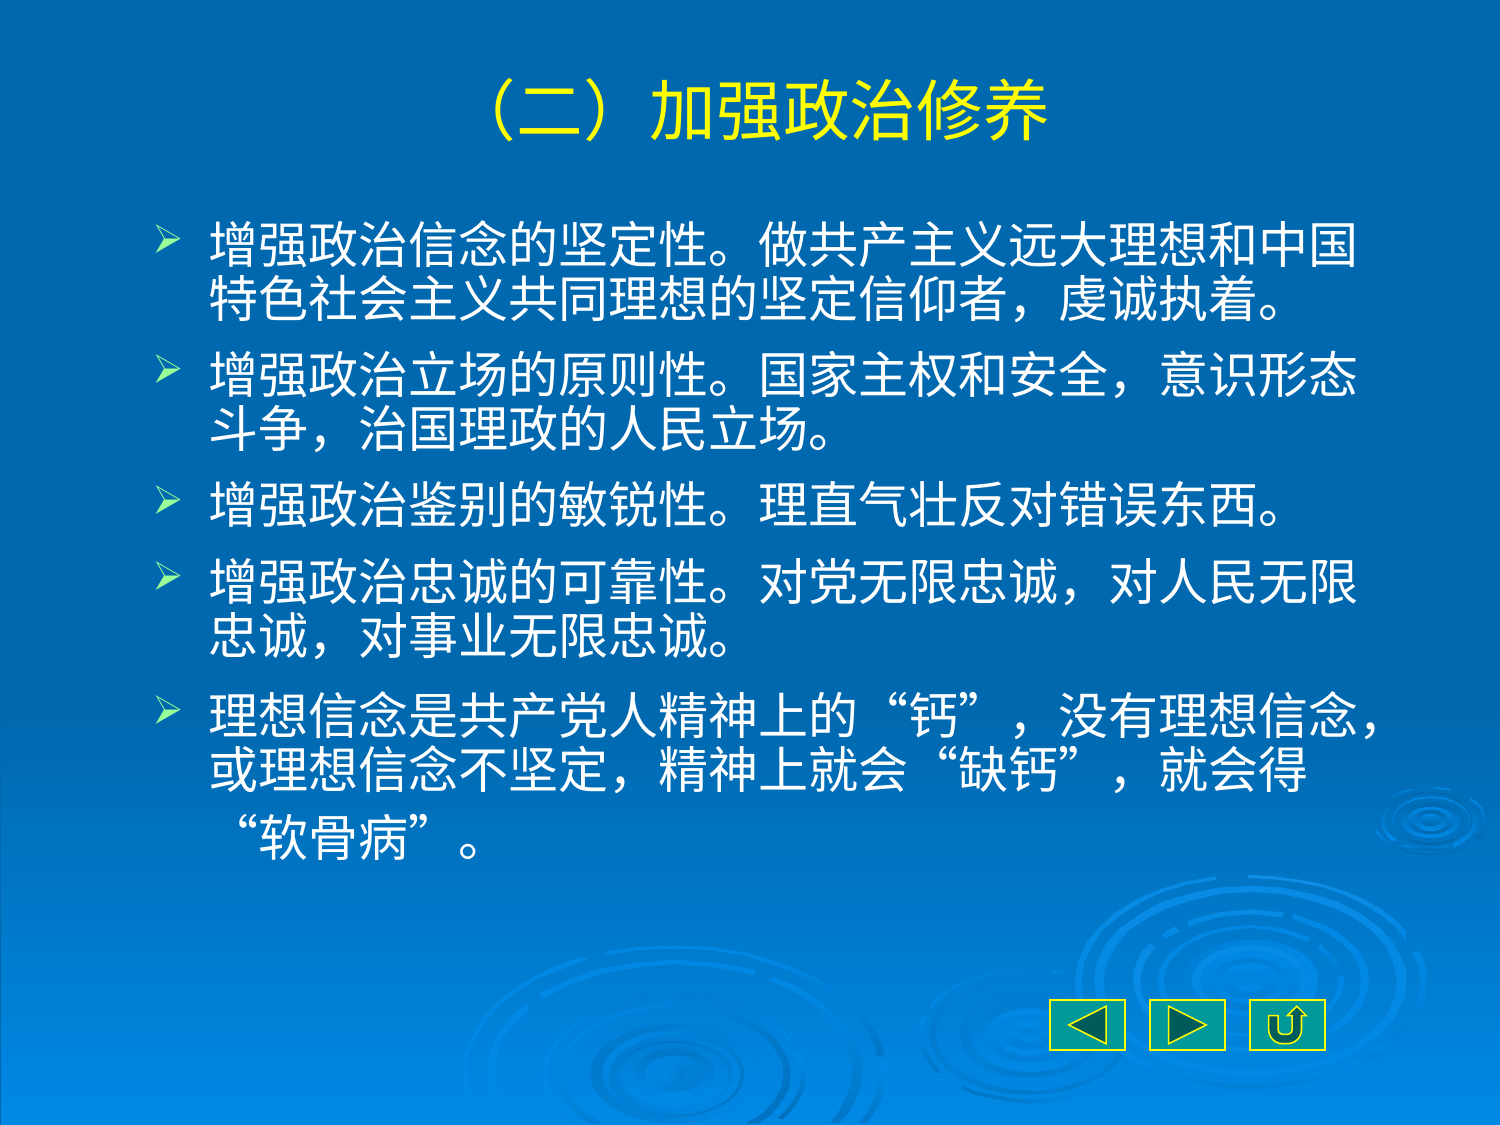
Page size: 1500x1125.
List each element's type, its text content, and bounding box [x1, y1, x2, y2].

text_box [1149, 999, 1225, 1051]
list 增强政治信念的坚定性。做共产主义远大理想和中国特色社会主义共同理想的坚定信仰者，虔诚执着。 增强政治立场的原则性。国家主权和安全，意识形态斗争，治国理政的人民立场。 增强政治鉴别的敏锐性。理直气壮反对错误东西。 增强政治忠诚的可靠性。对党无限忠诚，对人民无限忠诚，对事业无限忠诚。 理想信念是共产党人精神上的“钙”，没有理想信念，或理想信念不坚定，精神上就会“缺钙”，就会得“软骨病”。 [137, 212, 1376, 913]
title （二）加强政治修养 [74, 37, 1426, 180]
text_box [1049, 999, 1125, 1051]
text_box [1249, 999, 1325, 1051]
